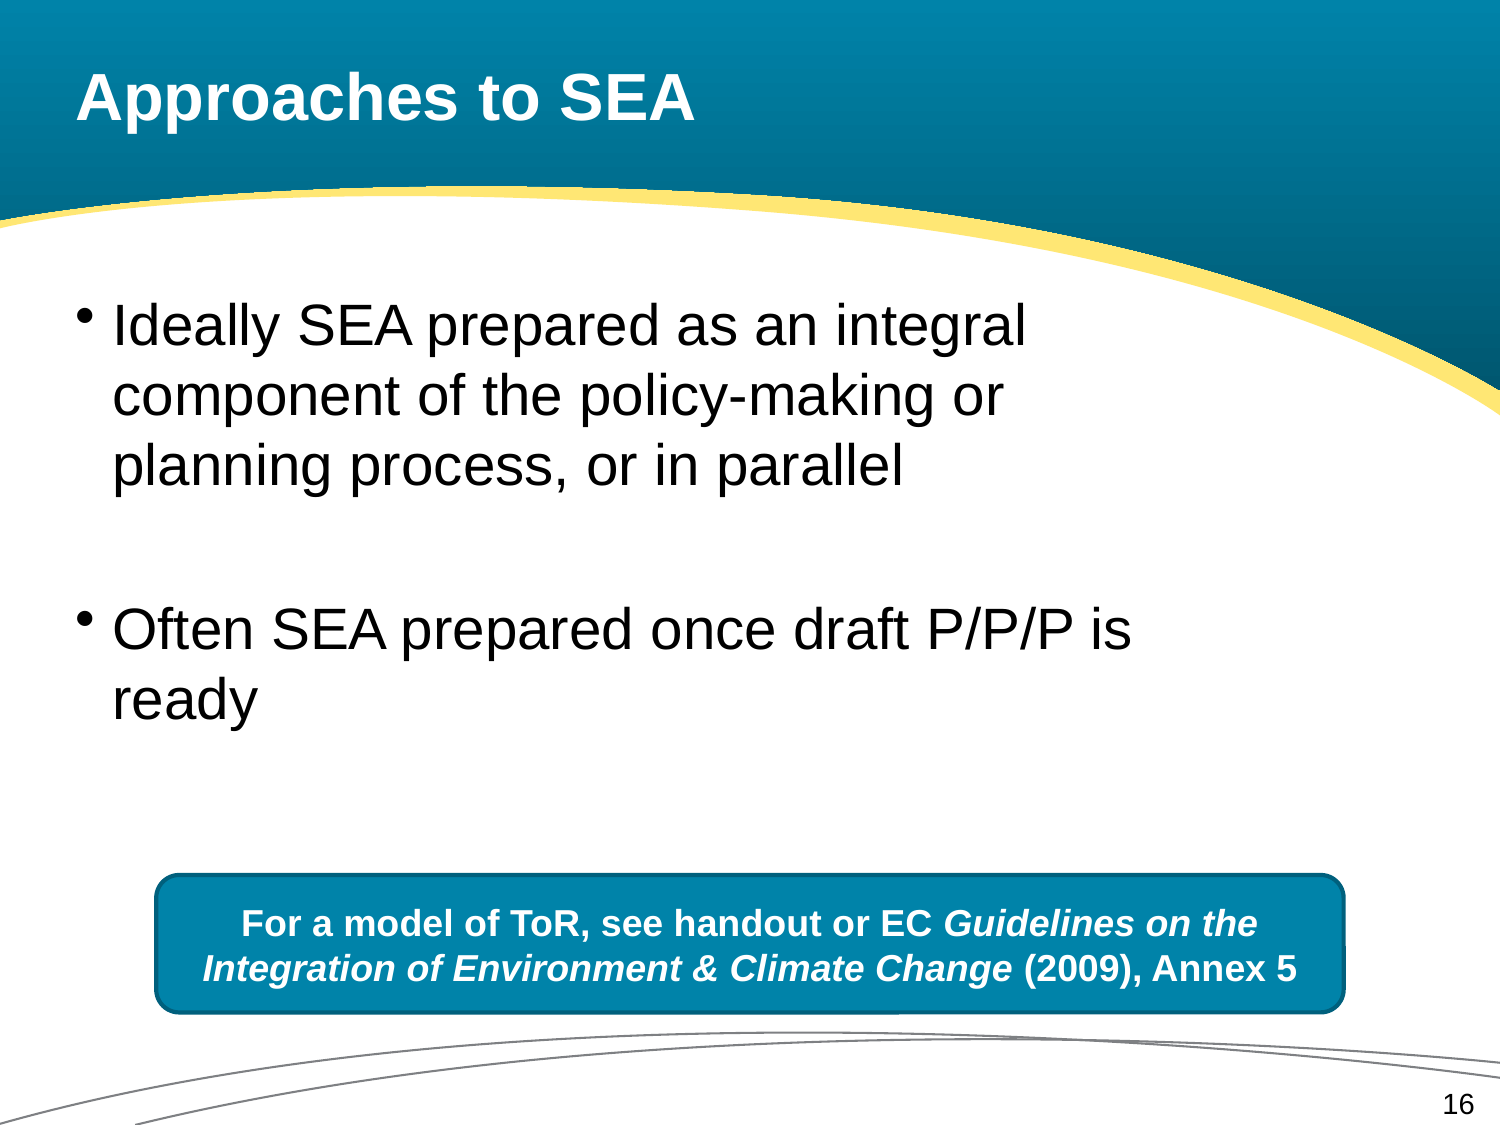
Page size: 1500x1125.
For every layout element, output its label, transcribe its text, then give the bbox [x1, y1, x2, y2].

slide_number 16 [1124, 1084, 1476, 1113]
list Ideally SEA prepared as an integral component of the policy-making or planning process, or in parallel Often SEA prepared once draft P/P/P is ready [74, 287, 1226, 1076]
title Approaches to SEA [74, 0, 1476, 188]
text_box For a model of ToR, see handout or EC Guidelines on the Integration of Environment & Climate Change (2009), Annex 5 [154, 872, 1346, 1015]
